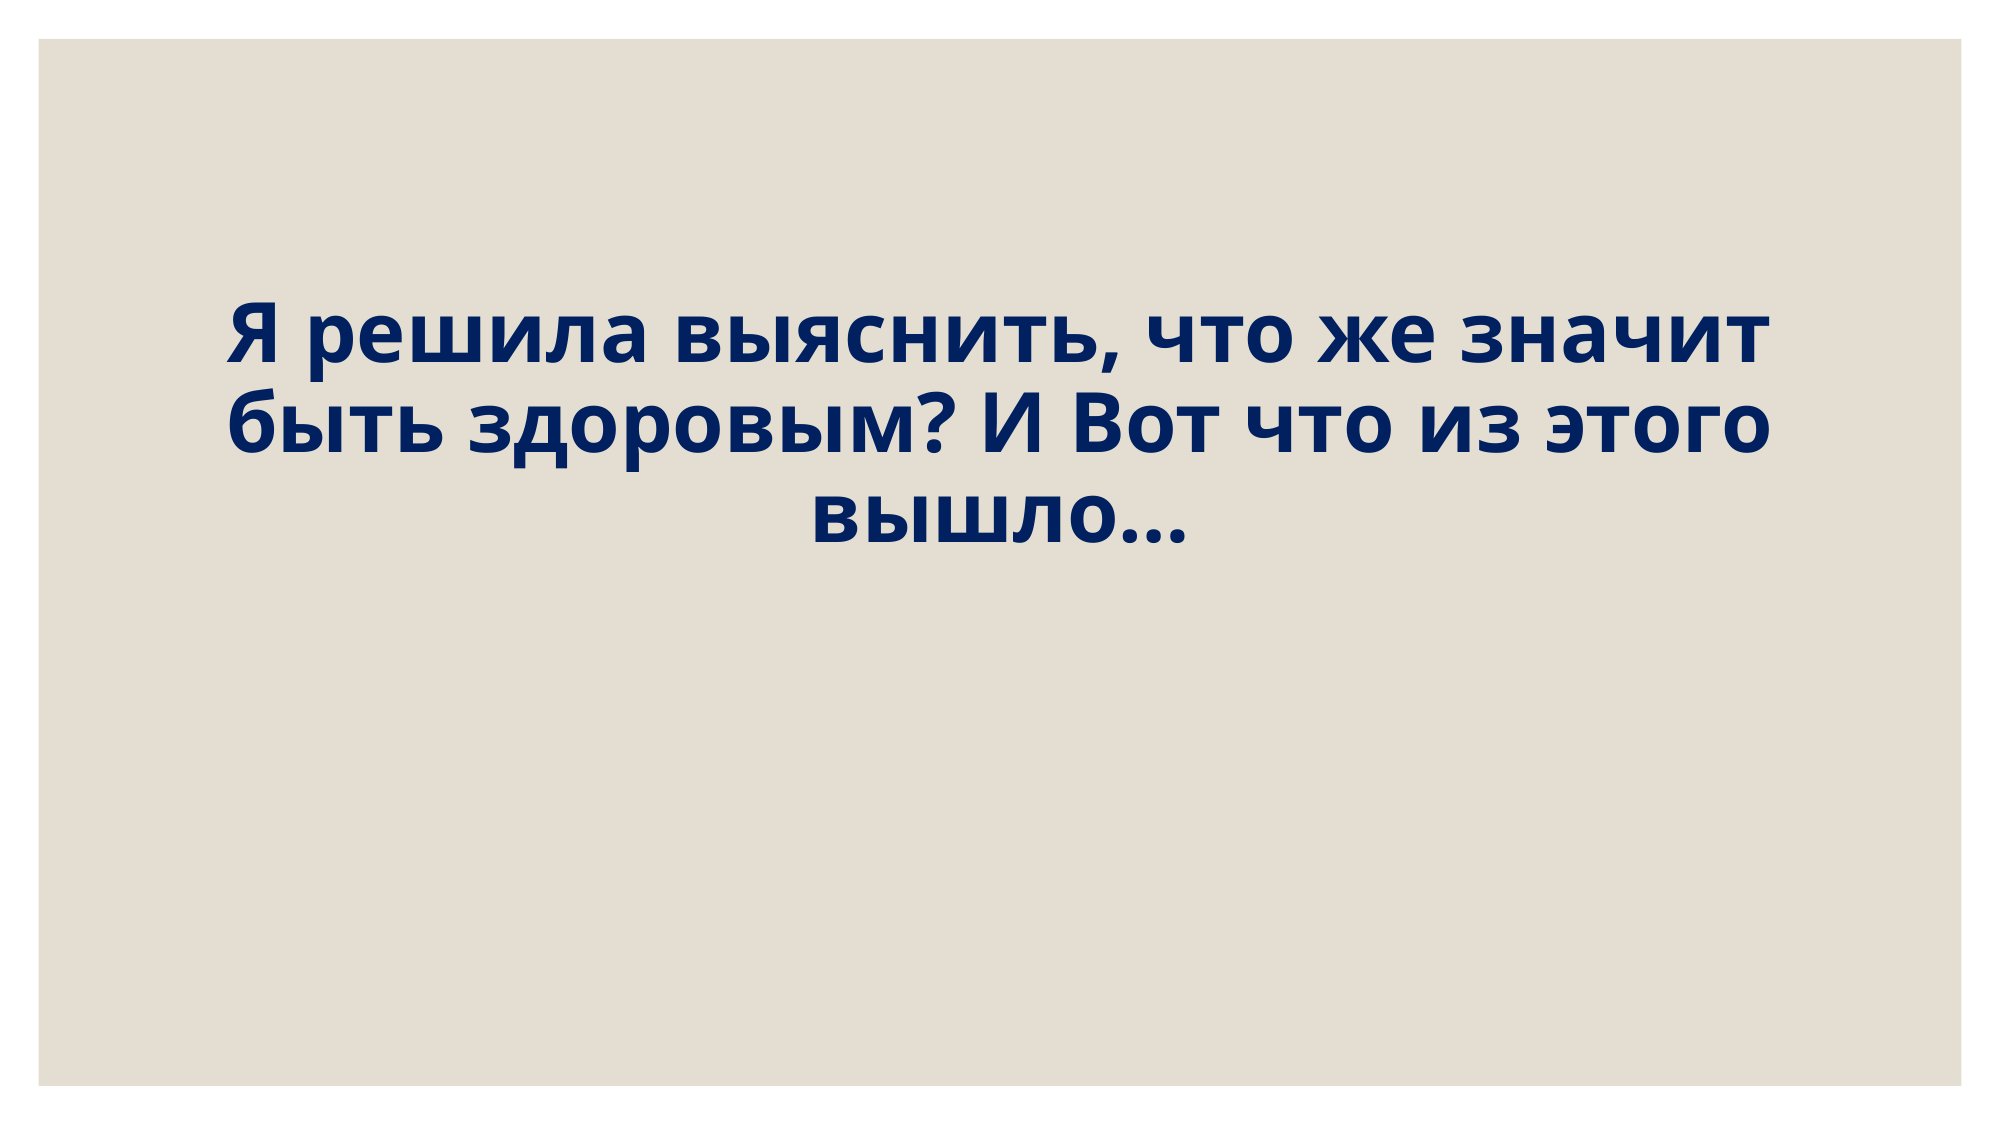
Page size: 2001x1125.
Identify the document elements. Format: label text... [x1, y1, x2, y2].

title Я решила выяснить, что же значит быть здоровым? И Вот что из этого вышло… [174, 105, 1825, 746]
